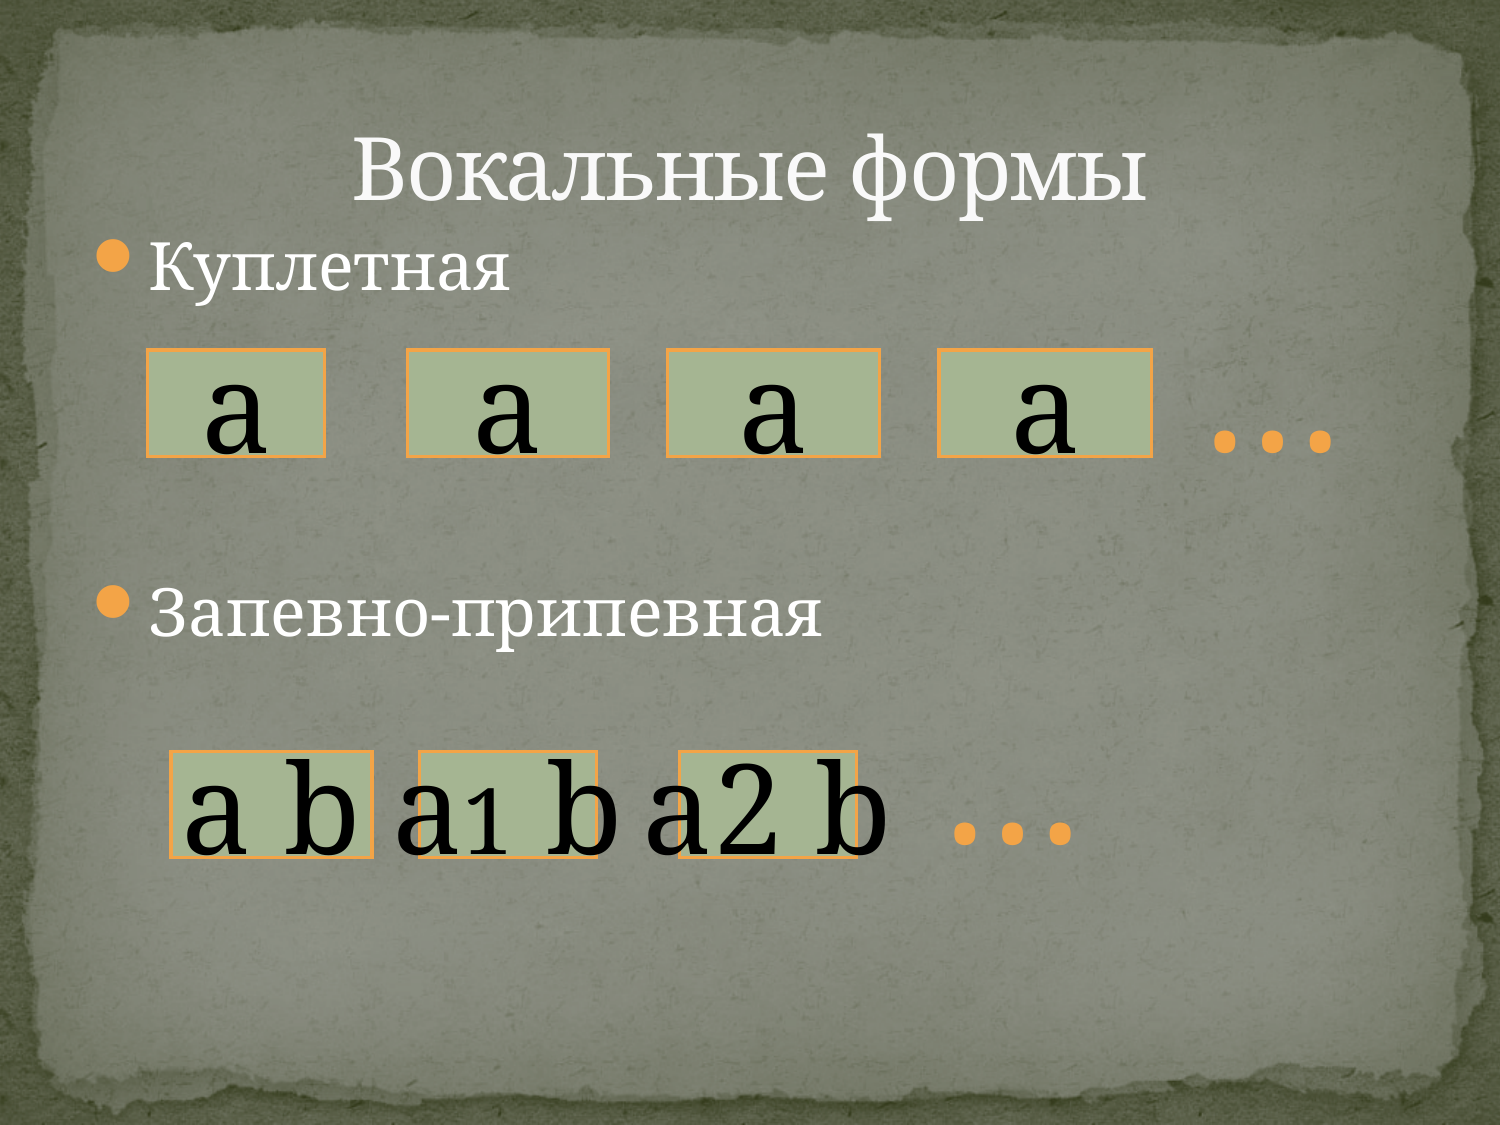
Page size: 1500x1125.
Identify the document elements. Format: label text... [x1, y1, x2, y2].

text_box a1 b [419, 751, 597, 858]
text_box … [1187, 278, 1394, 494]
text_box … [927, 670, 1169, 886]
text_box a b [171, 751, 372, 858]
text_box a [407, 350, 609, 457]
text_box a [147, 350, 325, 457]
list Куплетная Запевно-припевная [76, 231, 1428, 1059]
title Вокальные формы [74, 24, 1425, 225]
text_box a2 b [679, 751, 857, 858]
text_box a [938, 350, 1152, 457]
text_box a [667, 350, 880, 457]
